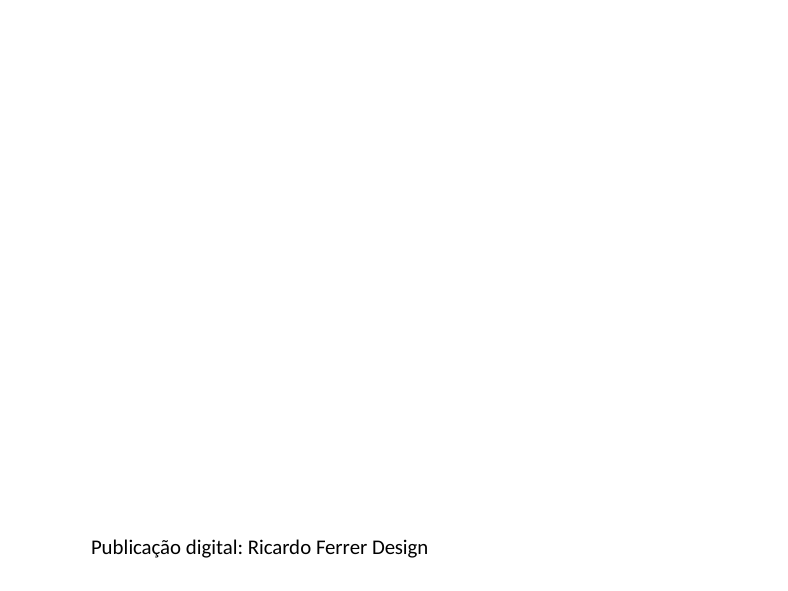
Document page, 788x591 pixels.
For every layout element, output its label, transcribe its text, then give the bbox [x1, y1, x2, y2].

list Publicação digital: Ricardo Ferrer Design [76, 526, 525, 564]
